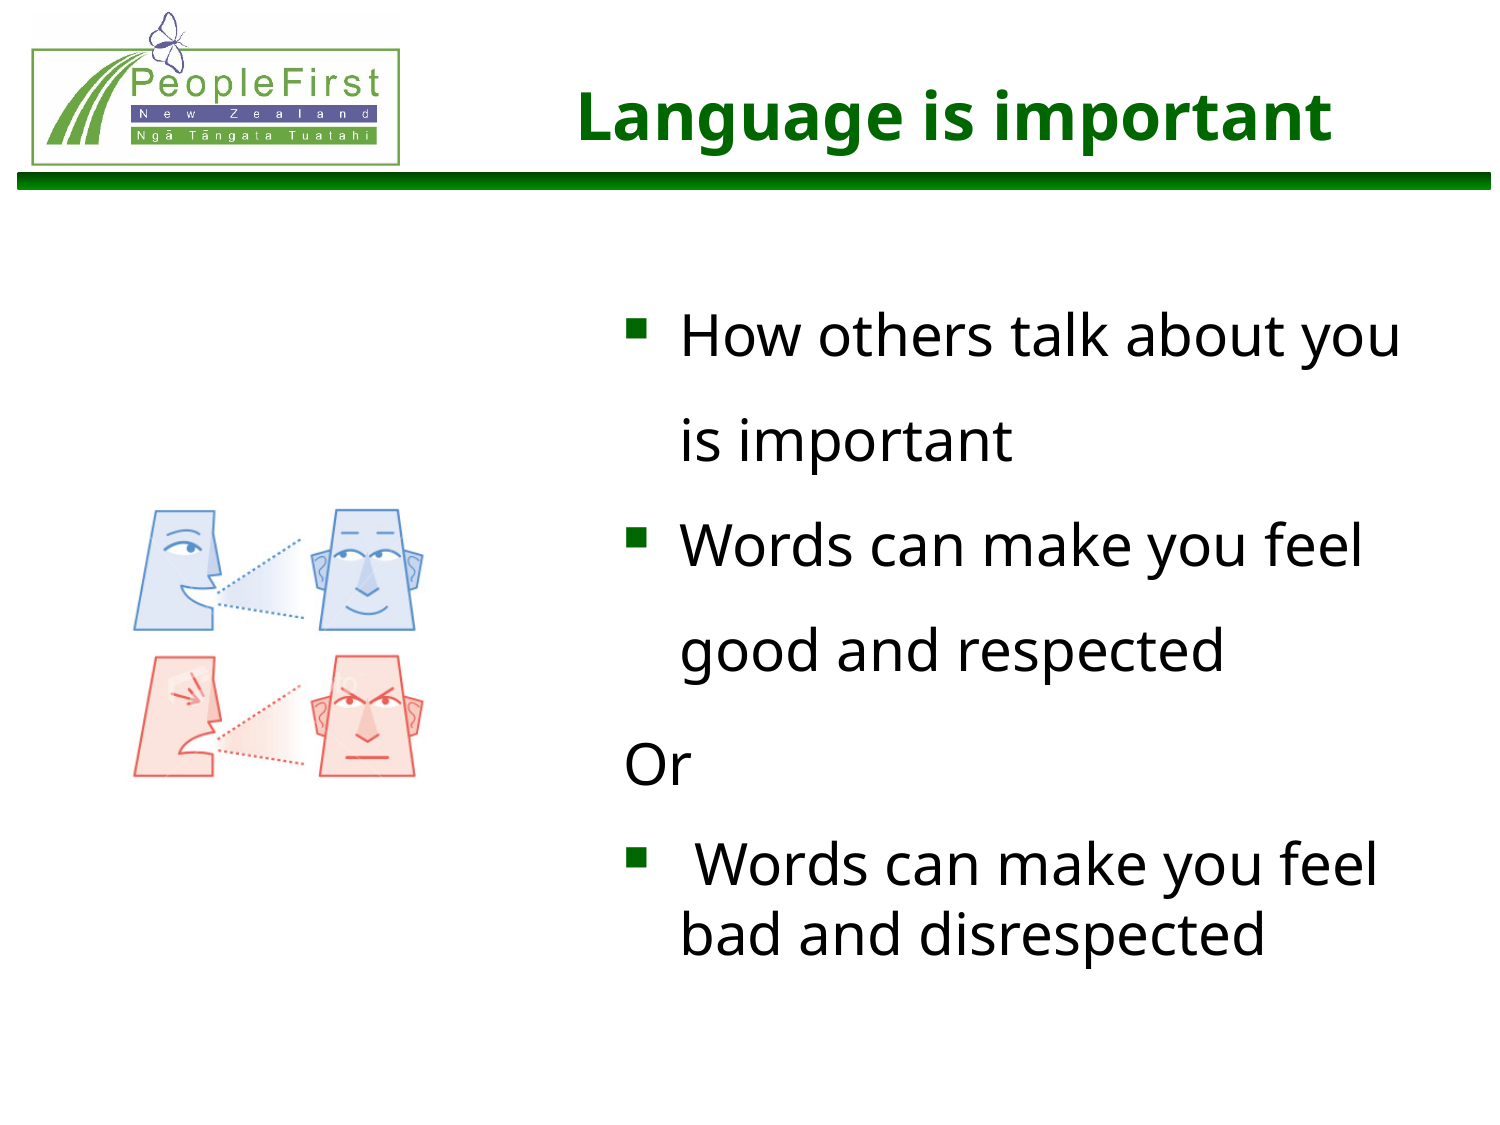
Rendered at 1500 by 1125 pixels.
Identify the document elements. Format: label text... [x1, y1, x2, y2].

picture [76, 491, 481, 806]
list How others talk about you is important Words can make you feel good and respected Or Words can make you feel bad and disrespected [608, 255, 1424, 1083]
title Language is important [419, 66, 1491, 145]
picture [31, 11, 400, 166]
